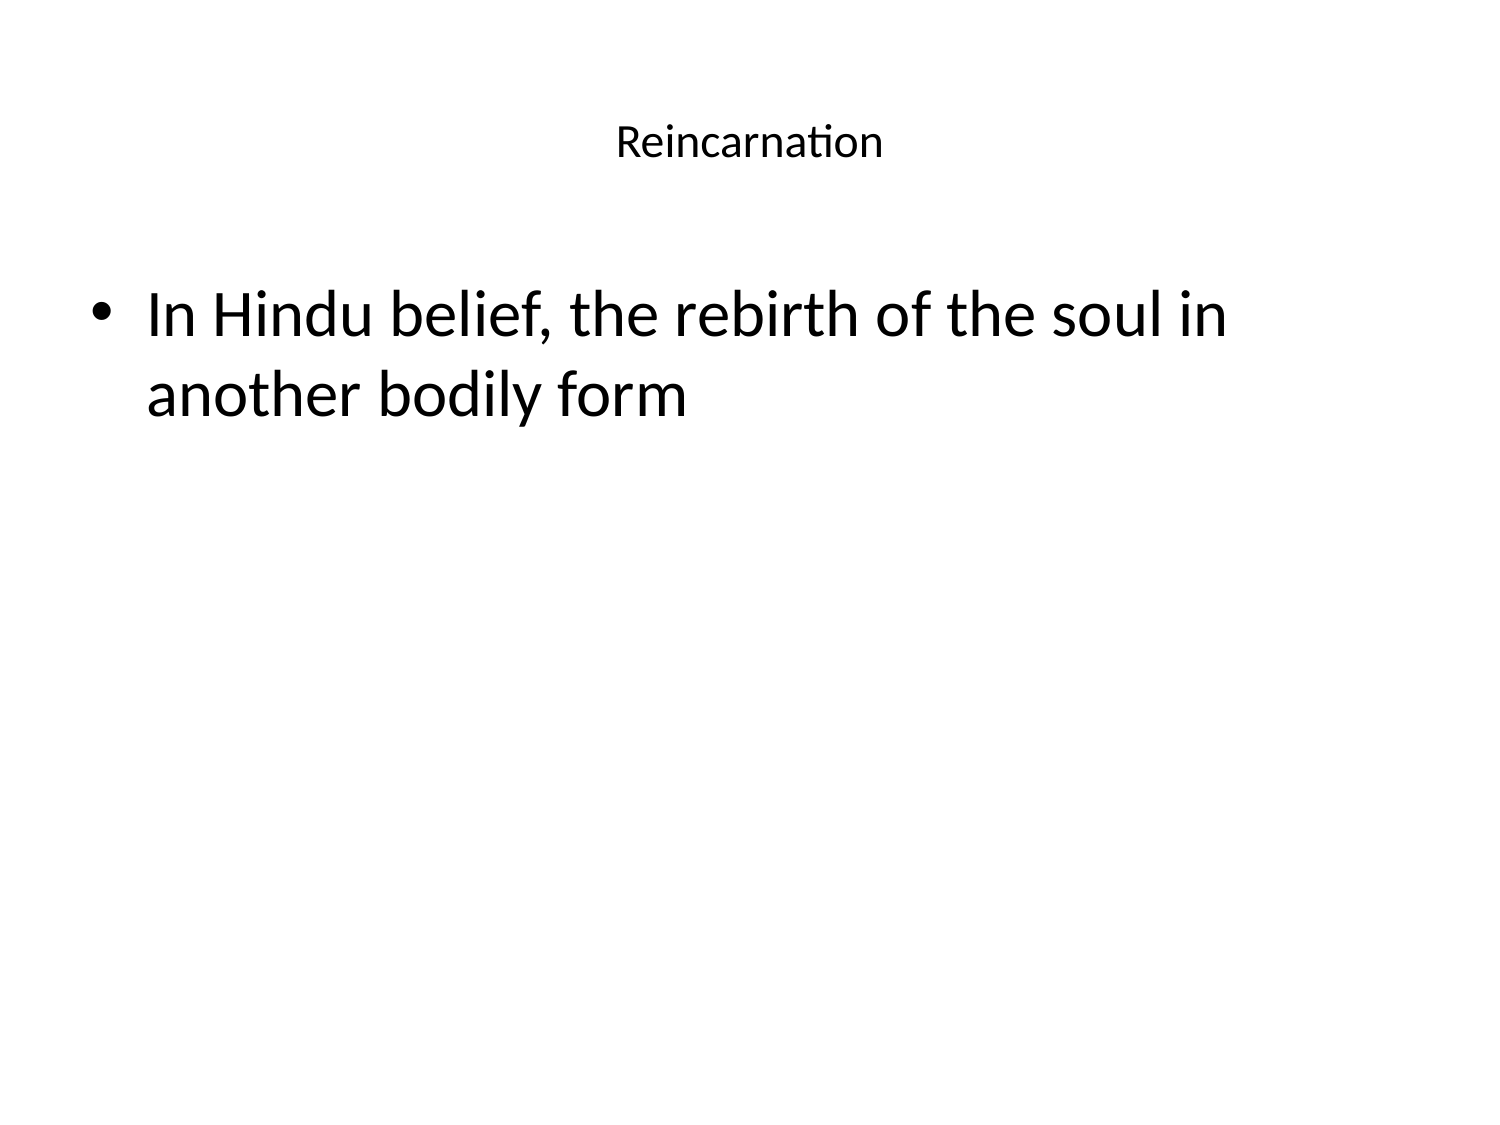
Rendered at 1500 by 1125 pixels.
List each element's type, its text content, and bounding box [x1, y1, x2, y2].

title Reincarnation [75, 45, 1425, 233]
list In Hindu belief, the rebirth of the soul in another bodily form [75, 262, 1425, 1005]
